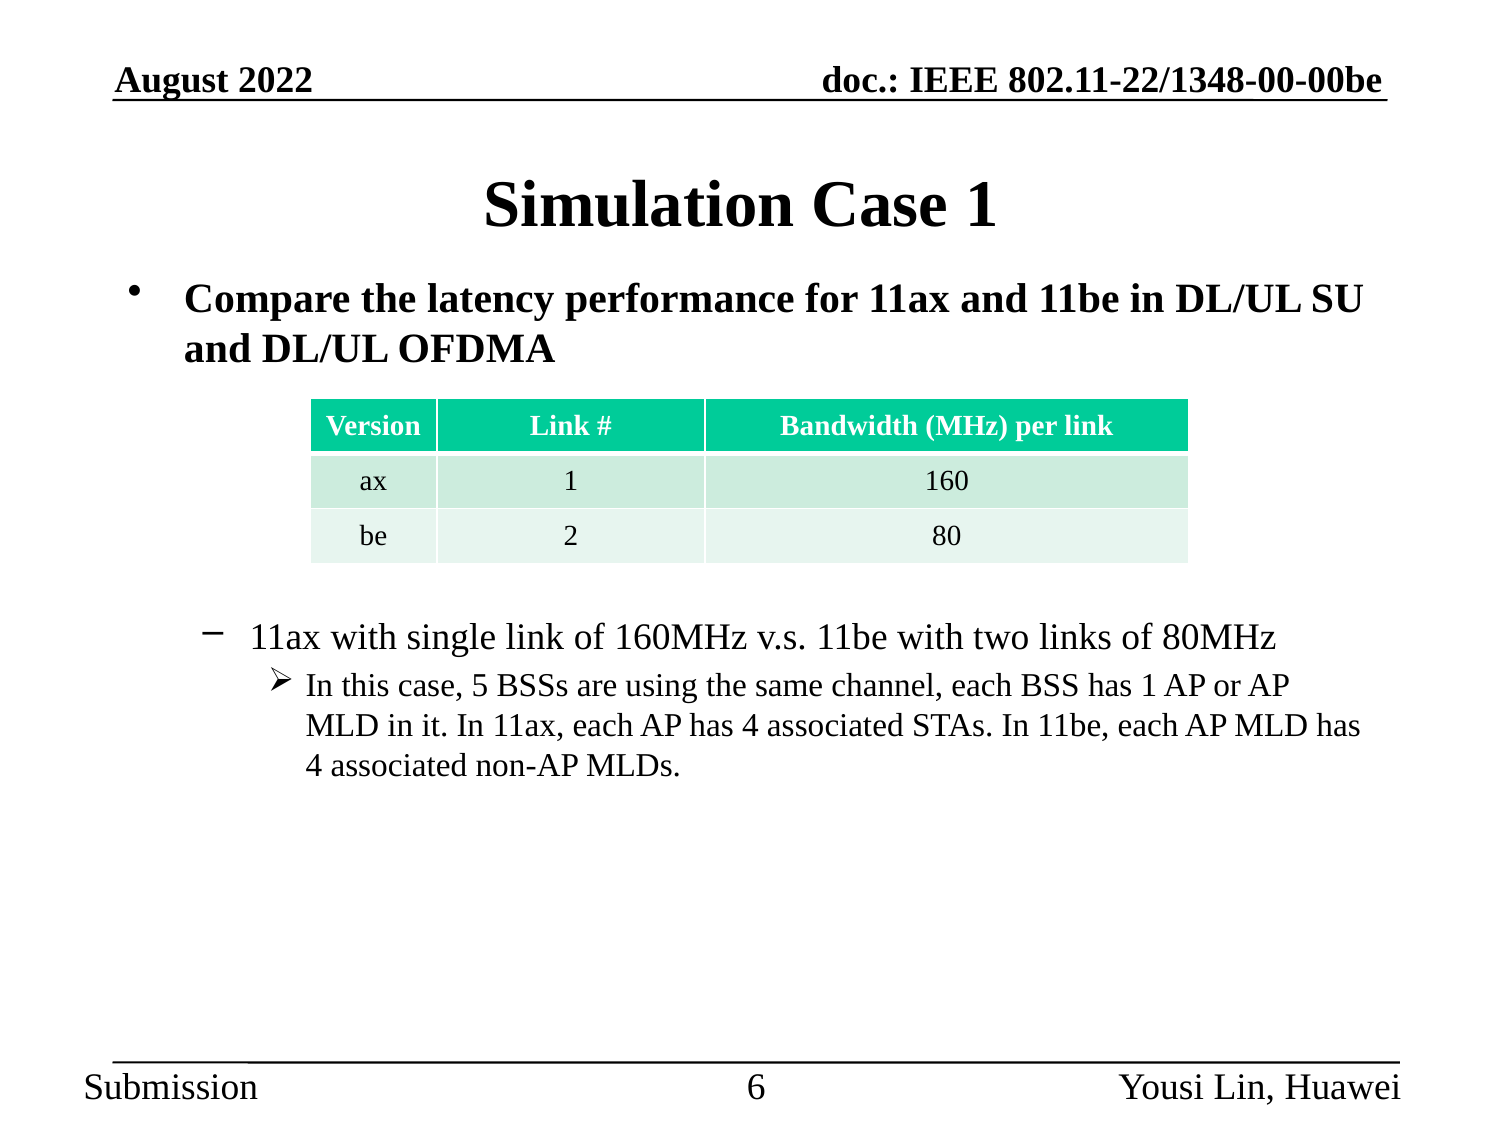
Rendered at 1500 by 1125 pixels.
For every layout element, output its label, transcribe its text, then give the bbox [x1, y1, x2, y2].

table_cell 2 [438, 509, 704, 563]
table_cell be [311, 509, 436, 563]
footer Yousi Lin, Huawei [1115, 1061, 1402, 1125]
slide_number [114, 0, 316, 101]
table_cell 160 [706, 456, 1188, 508]
table_header Bandwidth (MHz) per link [706, 399, 1188, 451]
list Compare the latency performance for 11ax and 11be in DL/UL SU and DL/UL OFDMA 11ax with single link of 160MHz v.s. 11be with two links of 80MHz In this case, 5 BSSs are using the same channel, each BSS has 1 AP or AP MLD in it. In 11ax, each AP has 4 associated STAs. In 11be, each AP MLD has 4 associated non-AP MLDs. [112, 262, 1388, 990]
table_header Link # [438, 399, 704, 451]
table_cell 80 [706, 509, 1188, 563]
table_cell 1 [438, 456, 704, 508]
table_cell ax [311, 456, 436, 508]
title Simulation Case 1 [112, 112, 1388, 262]
table_header Version [311, 399, 436, 451]
slide_number 6 [712, 1061, 800, 1093]
